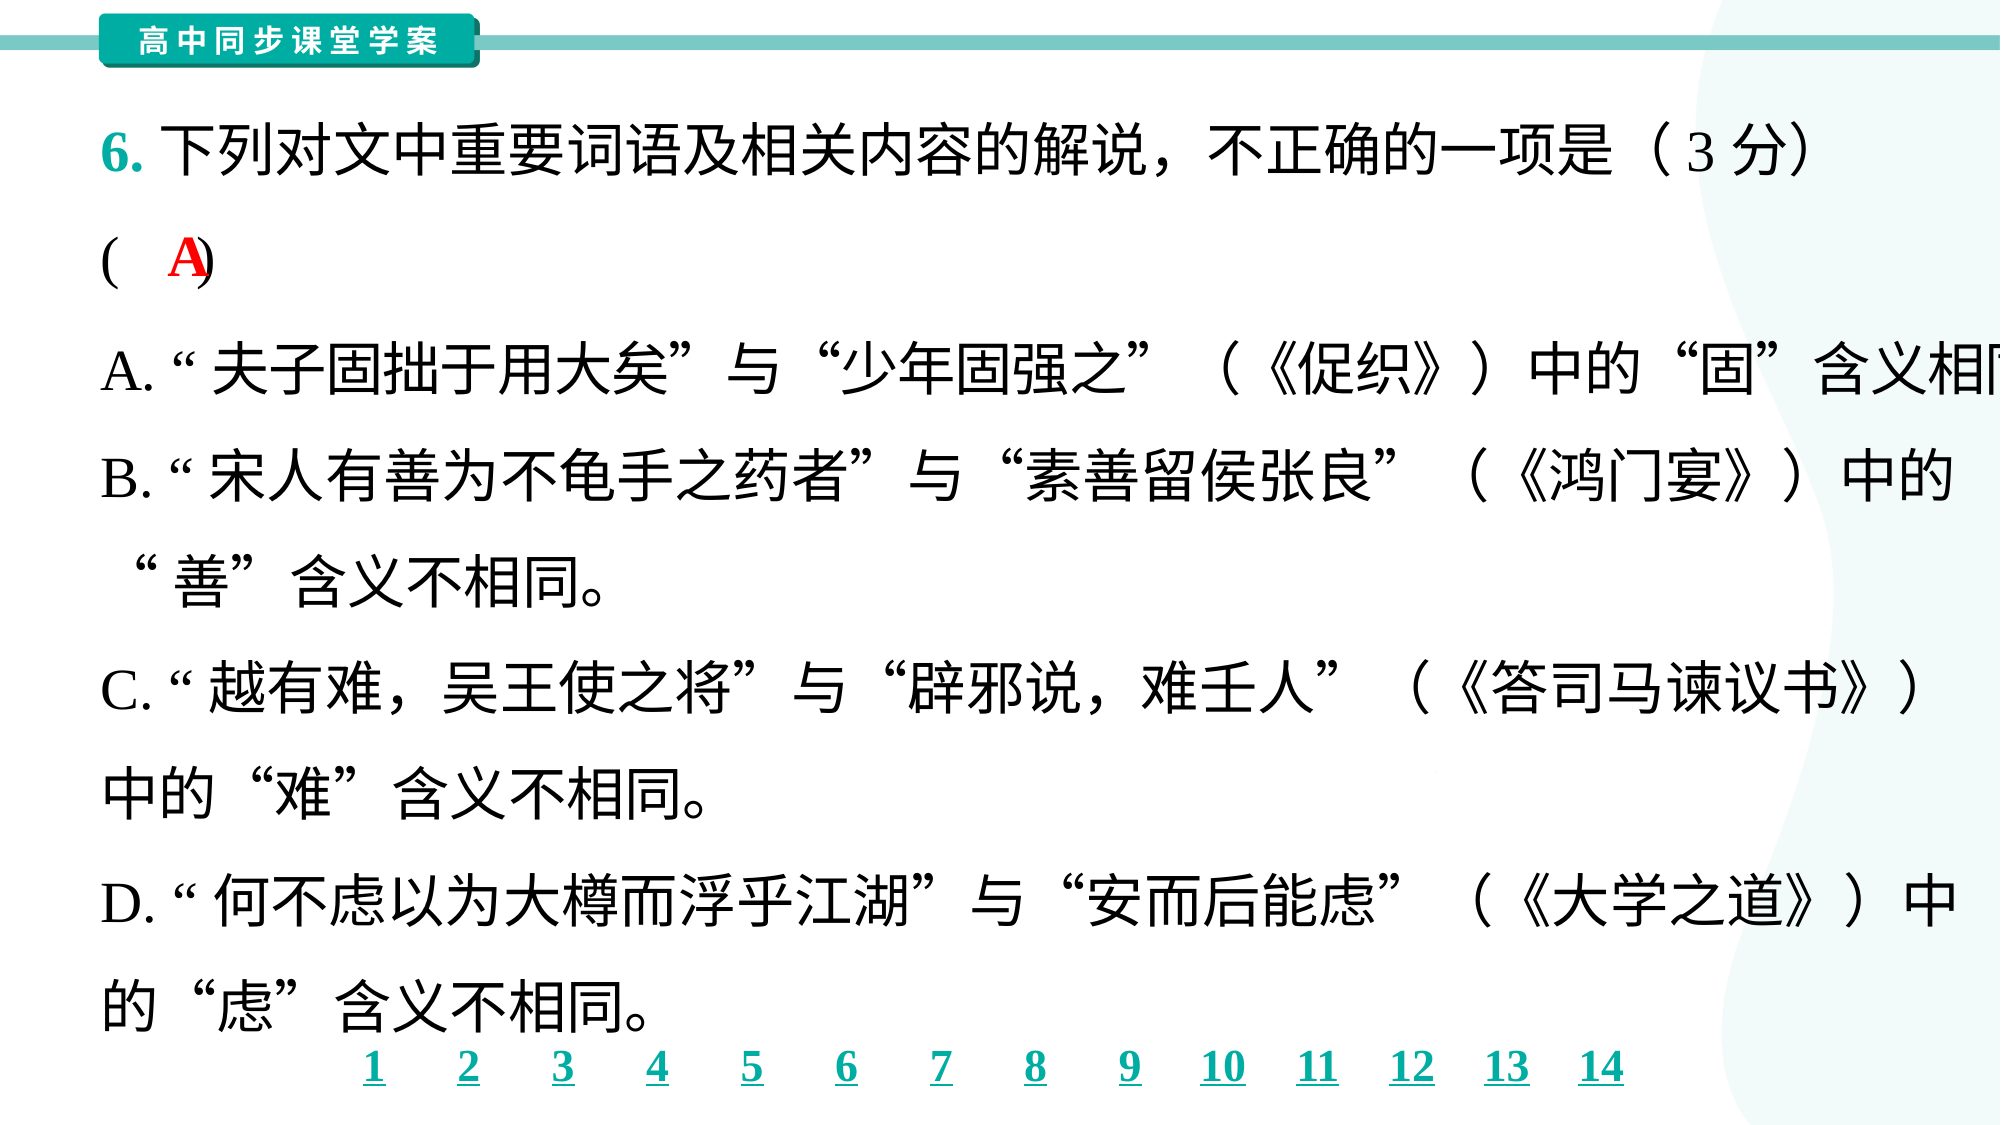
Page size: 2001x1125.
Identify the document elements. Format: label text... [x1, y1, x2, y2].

text_box A [145, 183, 231, 289]
text_box 6.下列对文中重要词语及相关内容的解说，不正确的一项是（3分） ( ) [100, 76, 1899, 289]
text_box A. “夫子固拙于用大矣”与“少年固强之”（《促织》）中的“固”含义相同。 B. “宋人有善为不龟手之药者”与“素善留侯张良”（《鸿门宴》）中的 “善”含义不相同。 C. “越有难，吴王使之将”与“辟邪说，难壬人”（《答司马谏议书》） 中的“难”含义不相同。 D. “何不虑以为大樽而浮乎江湖”与“安而后能虑”（《大学之道》）中 的“虑”含义不相同。 [100, 296, 1899, 1040]
picture [0, 0, 2000, 1125]
